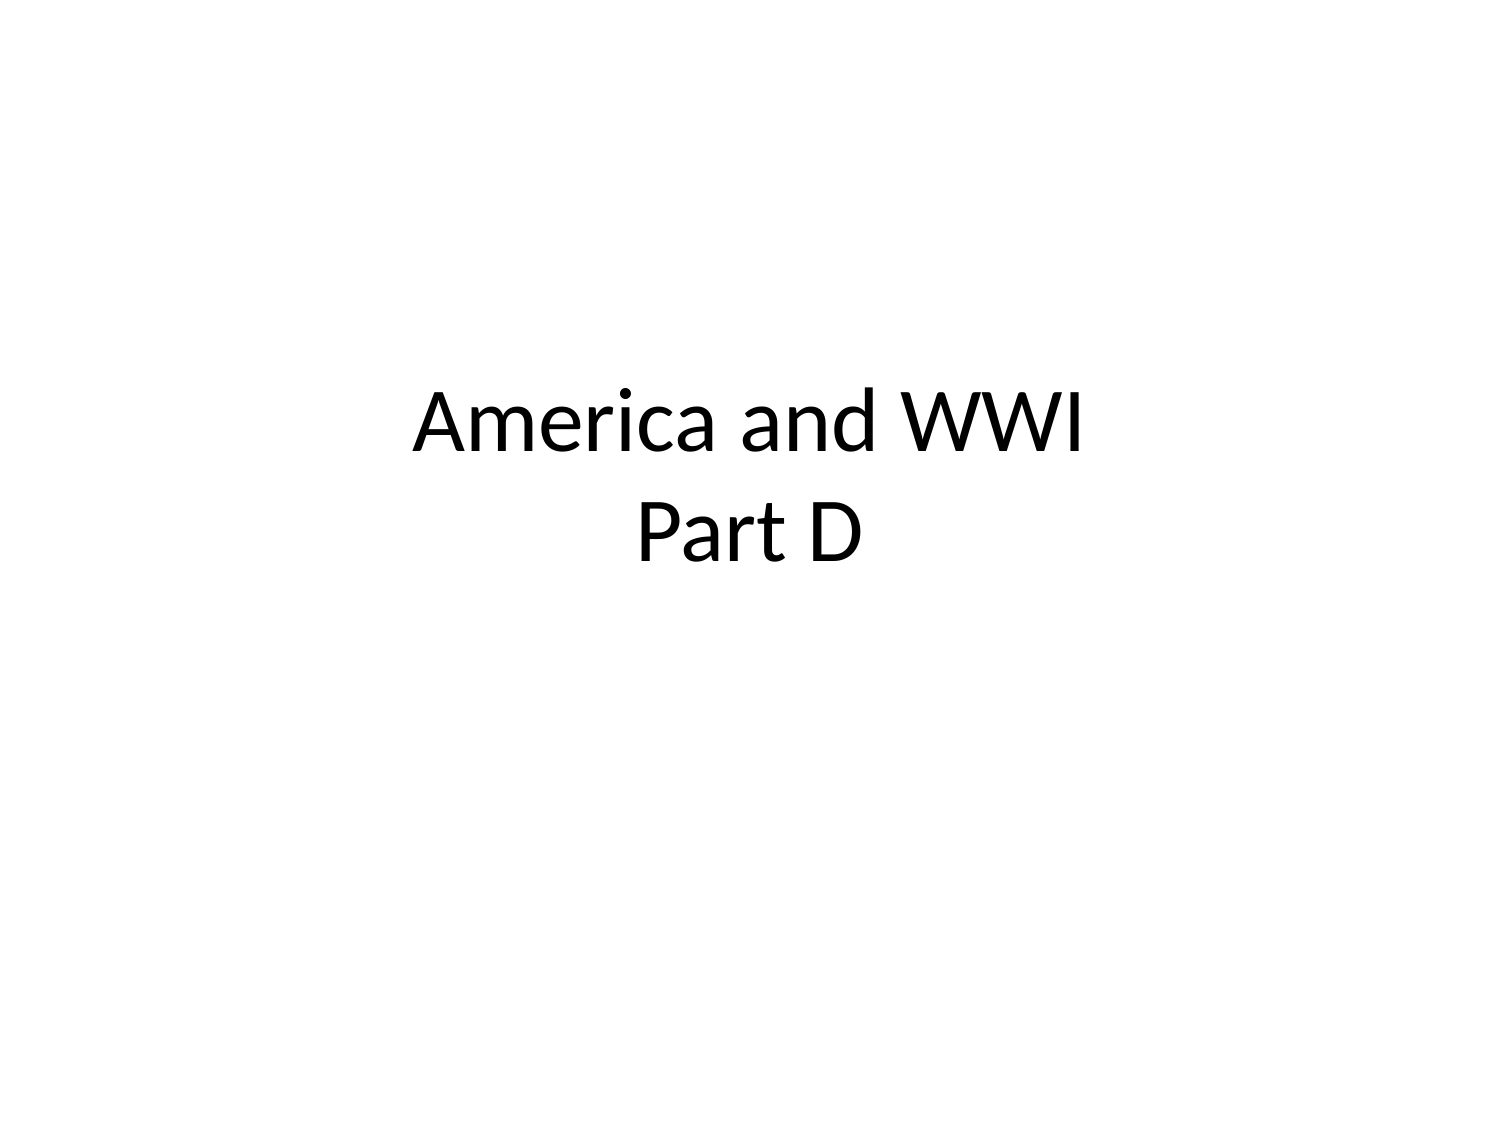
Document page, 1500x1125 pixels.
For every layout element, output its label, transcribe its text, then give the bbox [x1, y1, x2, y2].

title America and WWI Part D [112, 349, 1388, 591]
